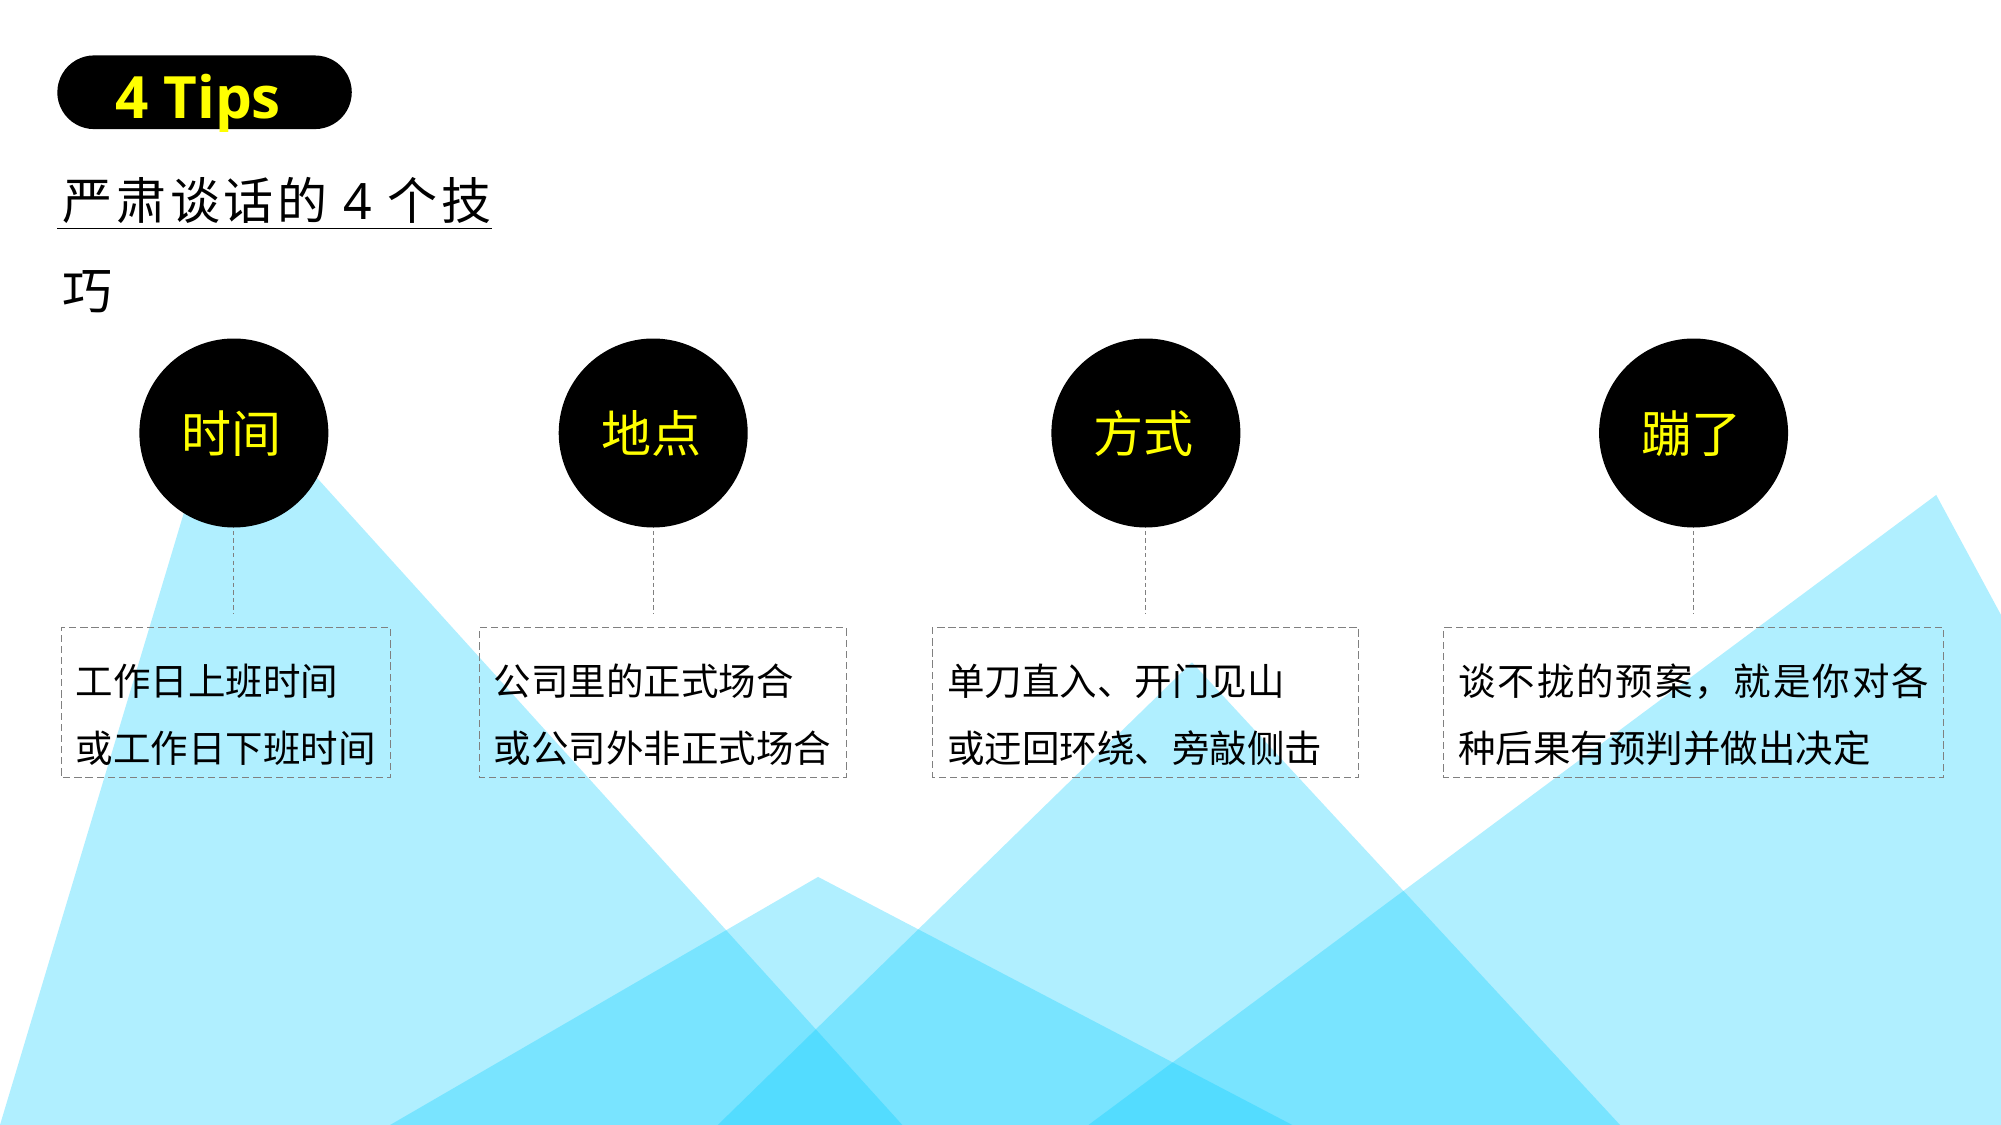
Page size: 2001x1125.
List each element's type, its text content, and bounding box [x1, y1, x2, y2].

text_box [139, 338, 329, 614]
text_box [56, 54, 100, 131]
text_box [1599, 338, 1789, 614]
text_box 单刀直入、开门见山 或迂回环绕、旁敲侧击 [932, 627, 1359, 778]
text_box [558, 338, 748, 614]
text_box 公司里的正式场合 或公司外非正式场合 [479, 627, 847, 778]
text_box [327, 56, 353, 129]
text_box 严肃谈话的4个技巧 [47, 132, 507, 237]
text_box 工作日上班时间 或工作日下班时间 [61, 627, 391, 778]
text_box 谈不拢的预案，就是你对各种后果有预判并做出决定 [1443, 627, 1944, 778]
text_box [1051, 338, 1241, 614]
text_box 4 Tips [100, 38, 327, 138]
